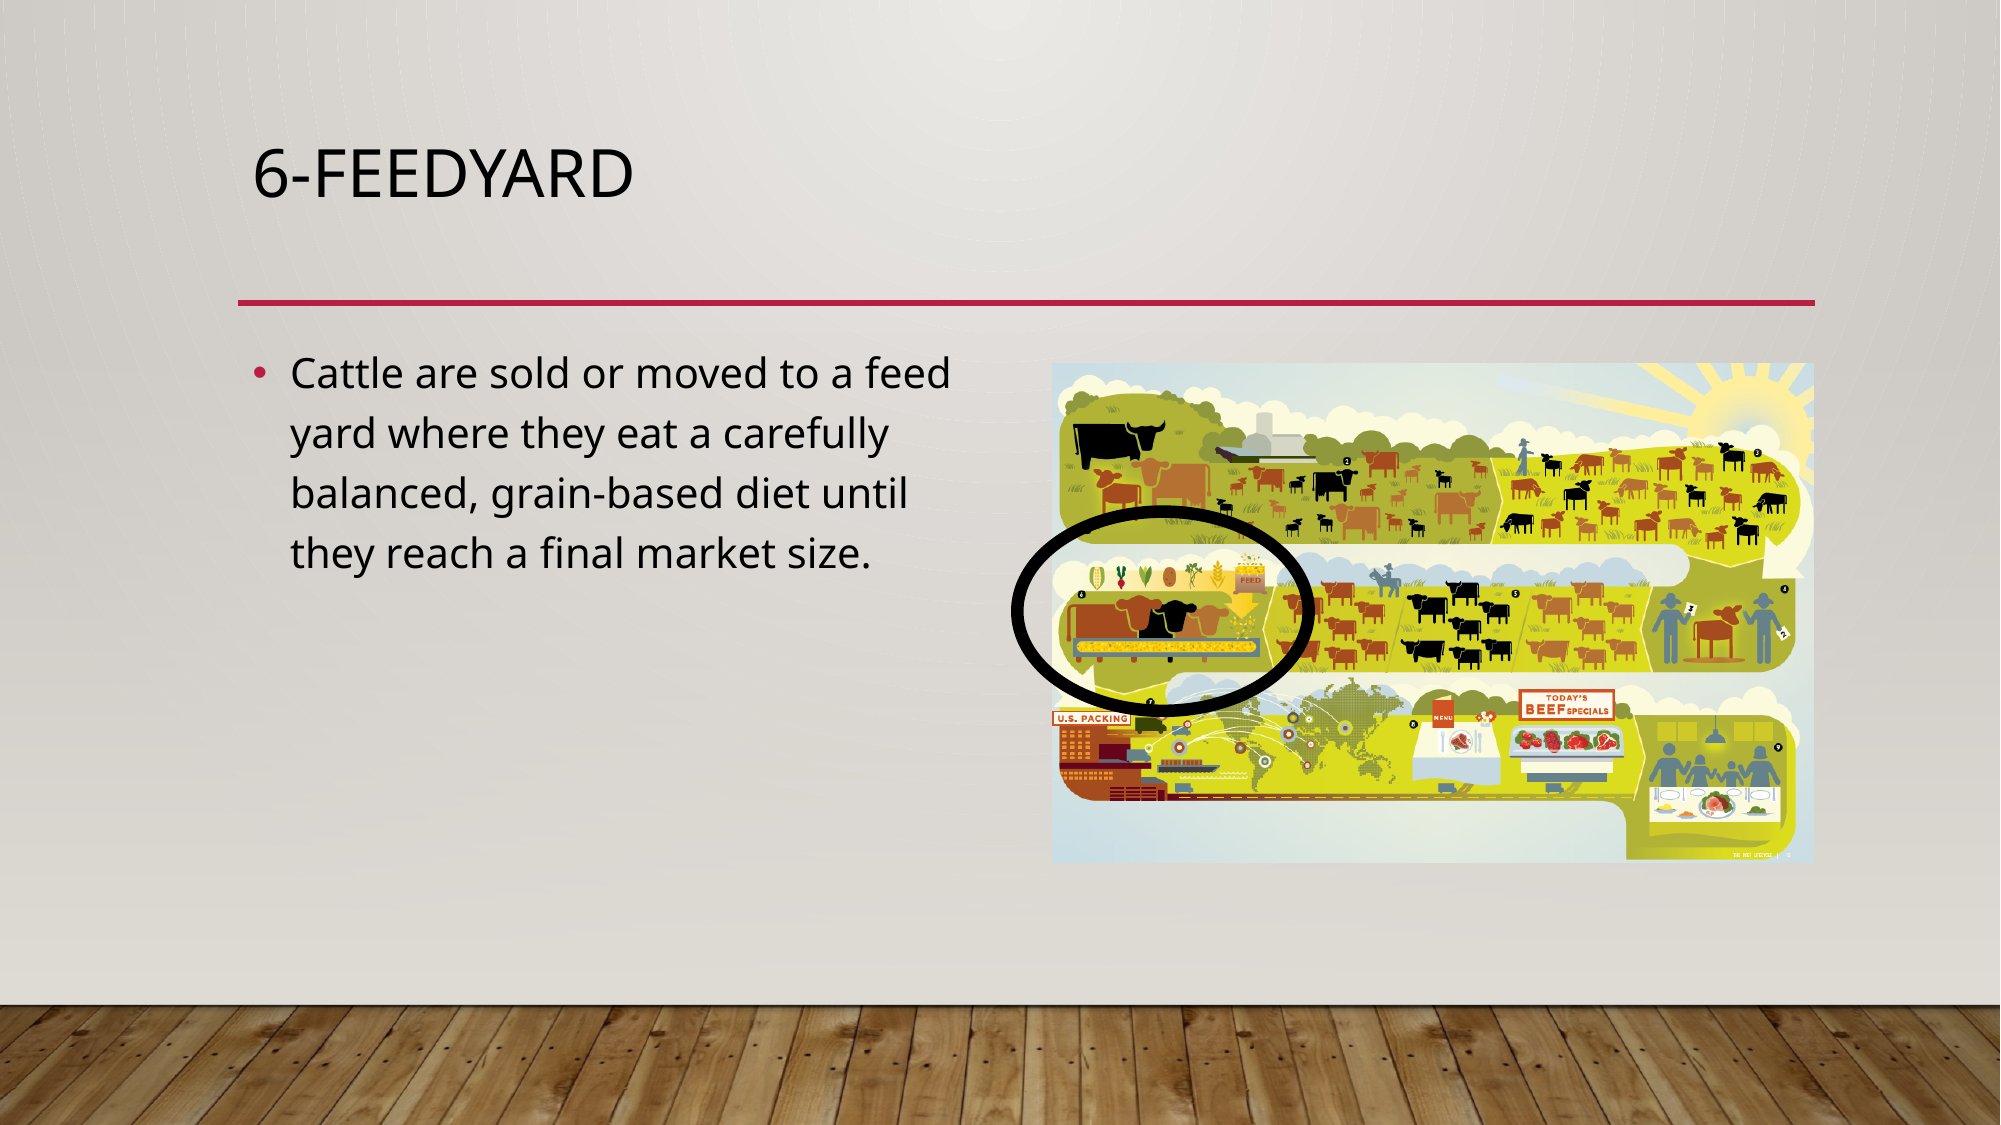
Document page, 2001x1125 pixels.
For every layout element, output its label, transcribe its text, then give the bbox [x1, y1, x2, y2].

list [1051, 363, 1815, 863]
list Cattle are sold or moved to a feed yard where they eat a carefully balanced, grain-based diet until they reach a final market size. [237, 329, 1000, 896]
text_box [1015, 545, 1051, 677]
title 6-feedyard [237, 132, 1814, 306]
picture [0, 1005, 2000, 1125]
